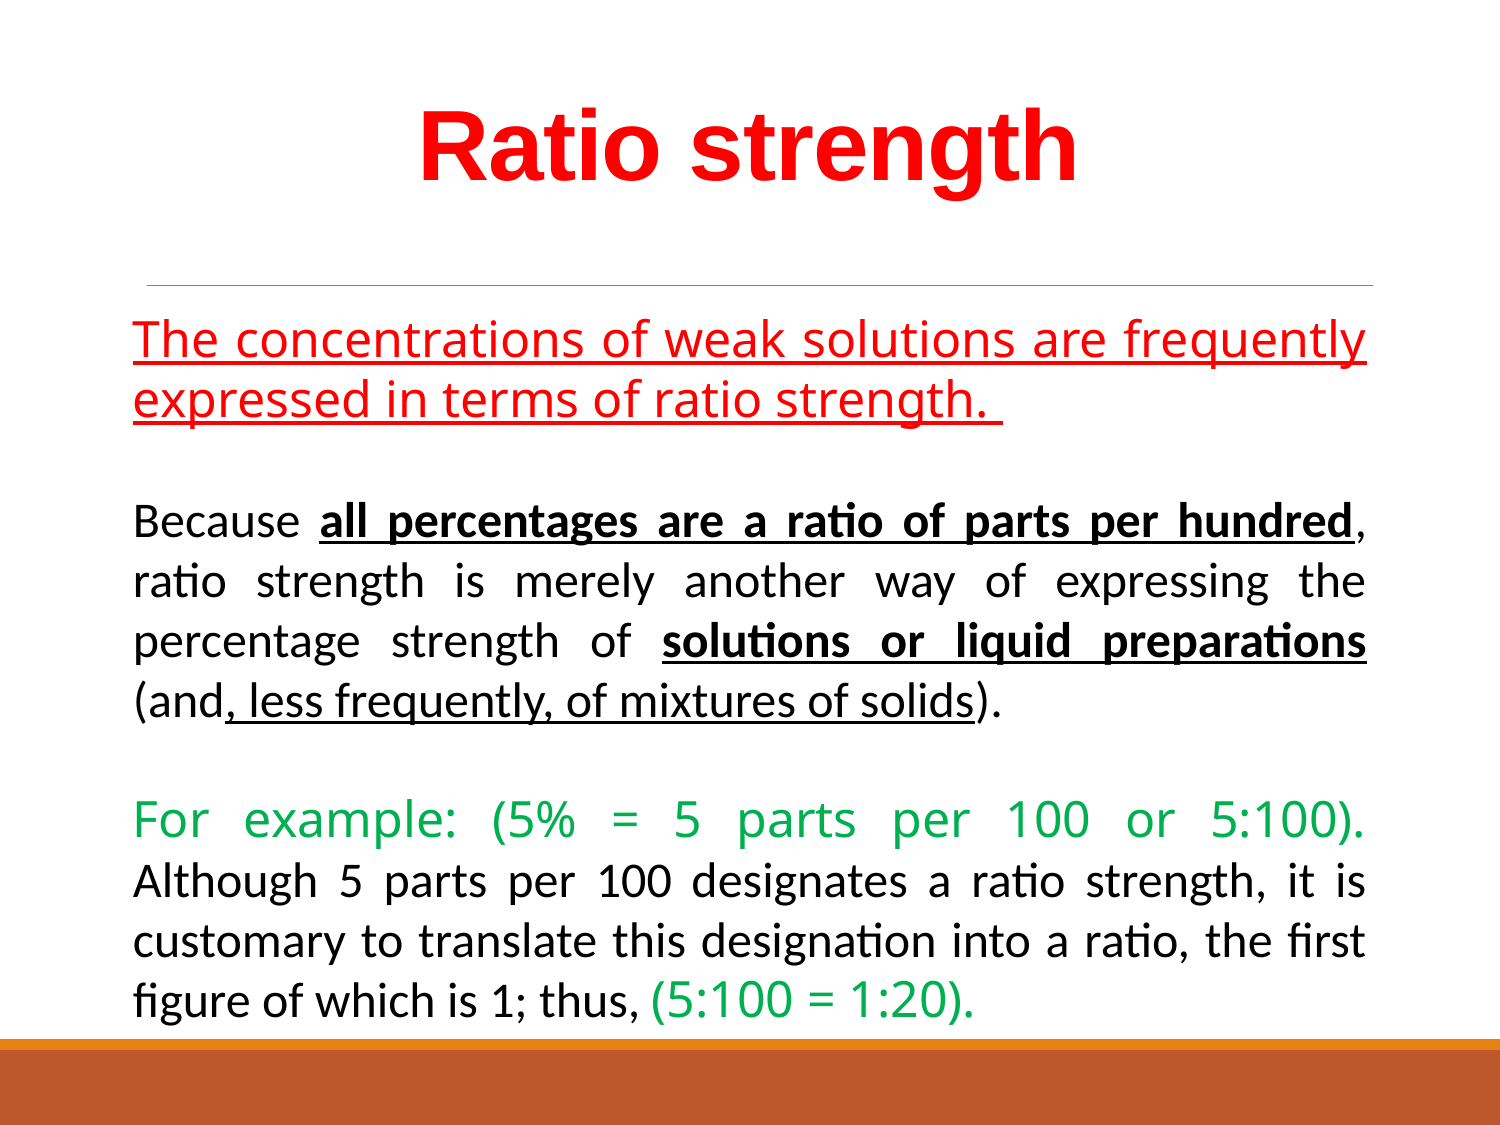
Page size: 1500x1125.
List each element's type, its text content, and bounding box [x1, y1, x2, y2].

text_box The concentrations of weak solutions are frequently expressed in terms of ratio strength. Because all percentages are a ratio of parts per hundred, ratio strength is merely another way of expressing the percentage strength of solutions or liquid preparations (and, less frequently, of mixtures of solids). For example: (5% = 5 parts per 100 or 5:100). Although 5 parts per 100 designates a ratio strength, it is customary to translate this designation into a ratio, the first figure of which is 1; thus, (5:100 = 1:20). [118, 299, 1382, 1035]
title Ratio strength [150, 37, 1375, 263]
